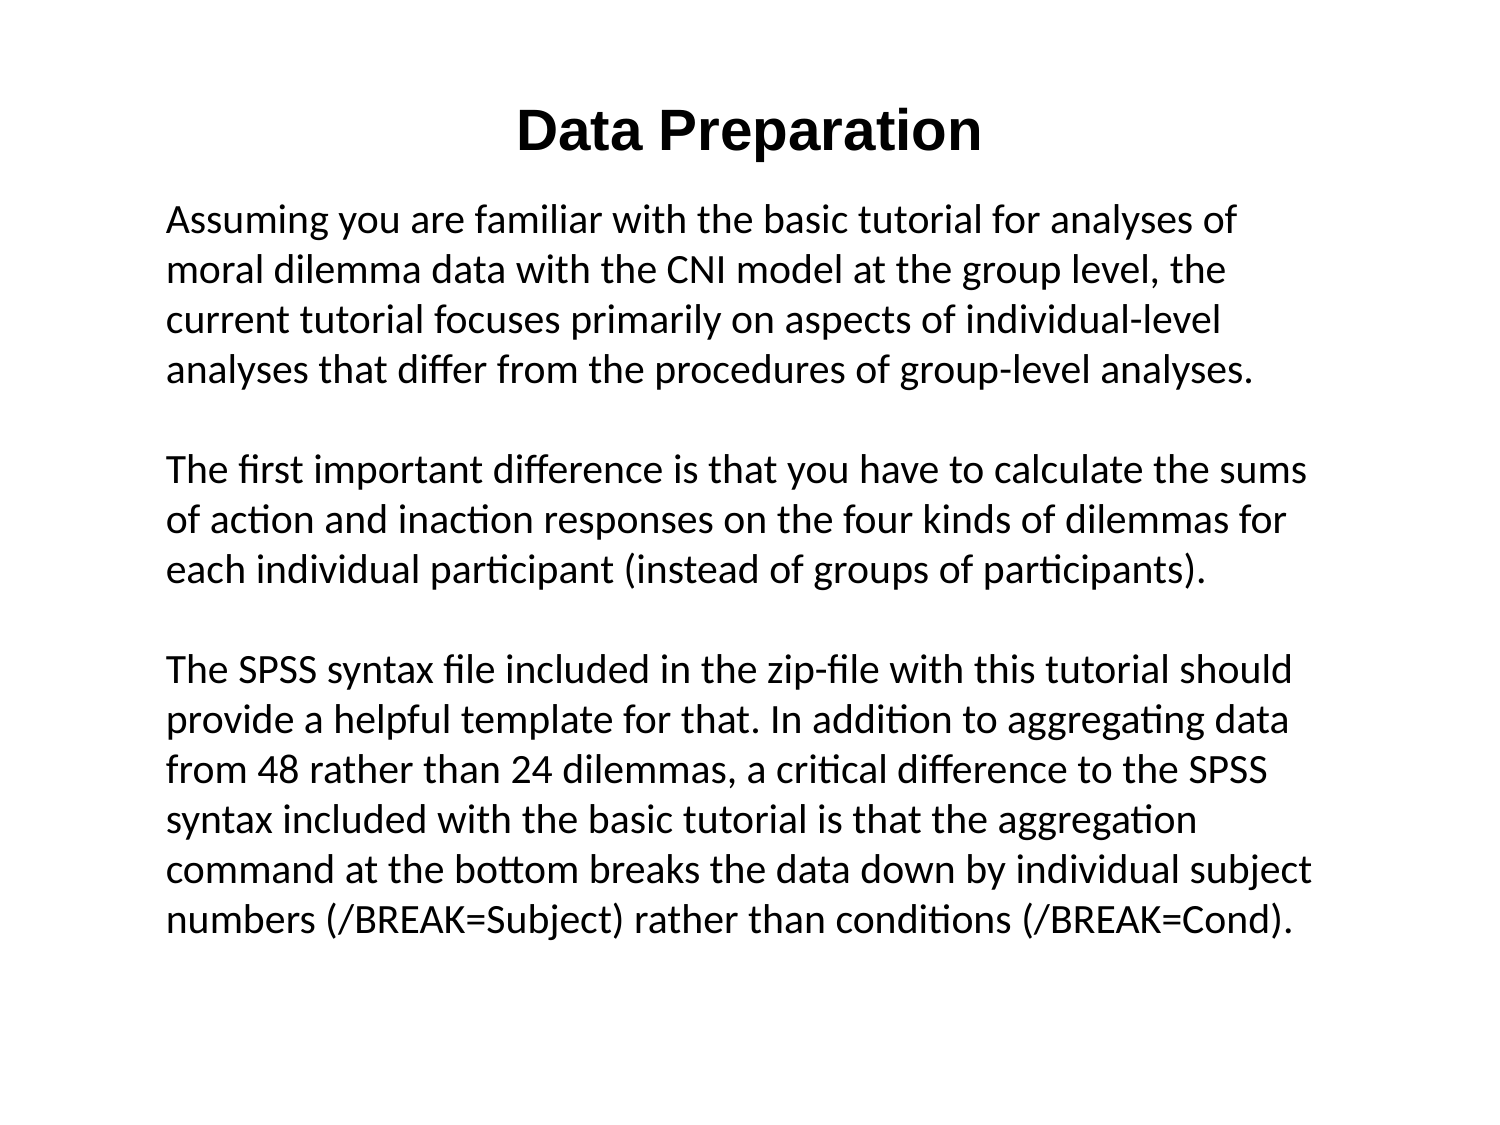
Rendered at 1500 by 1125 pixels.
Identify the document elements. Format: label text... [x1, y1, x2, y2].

text_box Assuming you are familiar with the basic tutorial for analyses of moral dilemma data with the CNI model at the group level, the current tutorial focuses primarily on aspects of individual-level analyses that differ from the procedures of group-level analyses. The first important difference is that you have to calculate the sums of action and inaction responses on the four kinds of dilemmas for each individual participant (instead of groups of participants). The SPSS syntax file included in the zip-file with this tutorial should provide a helpful template for that. In addition to aggregating data from 48 rather than 24 dilemmas, a critical difference to the SPSS syntax included with the basic tutorial is that the aggregation command at the bottom breaks the data down by individual subject numbers (/BREAK=Subject) rather than conditions (/BREAK=Cond). [151, 185, 1356, 950]
text_box Data Preparation [0, 84, 1500, 185]
